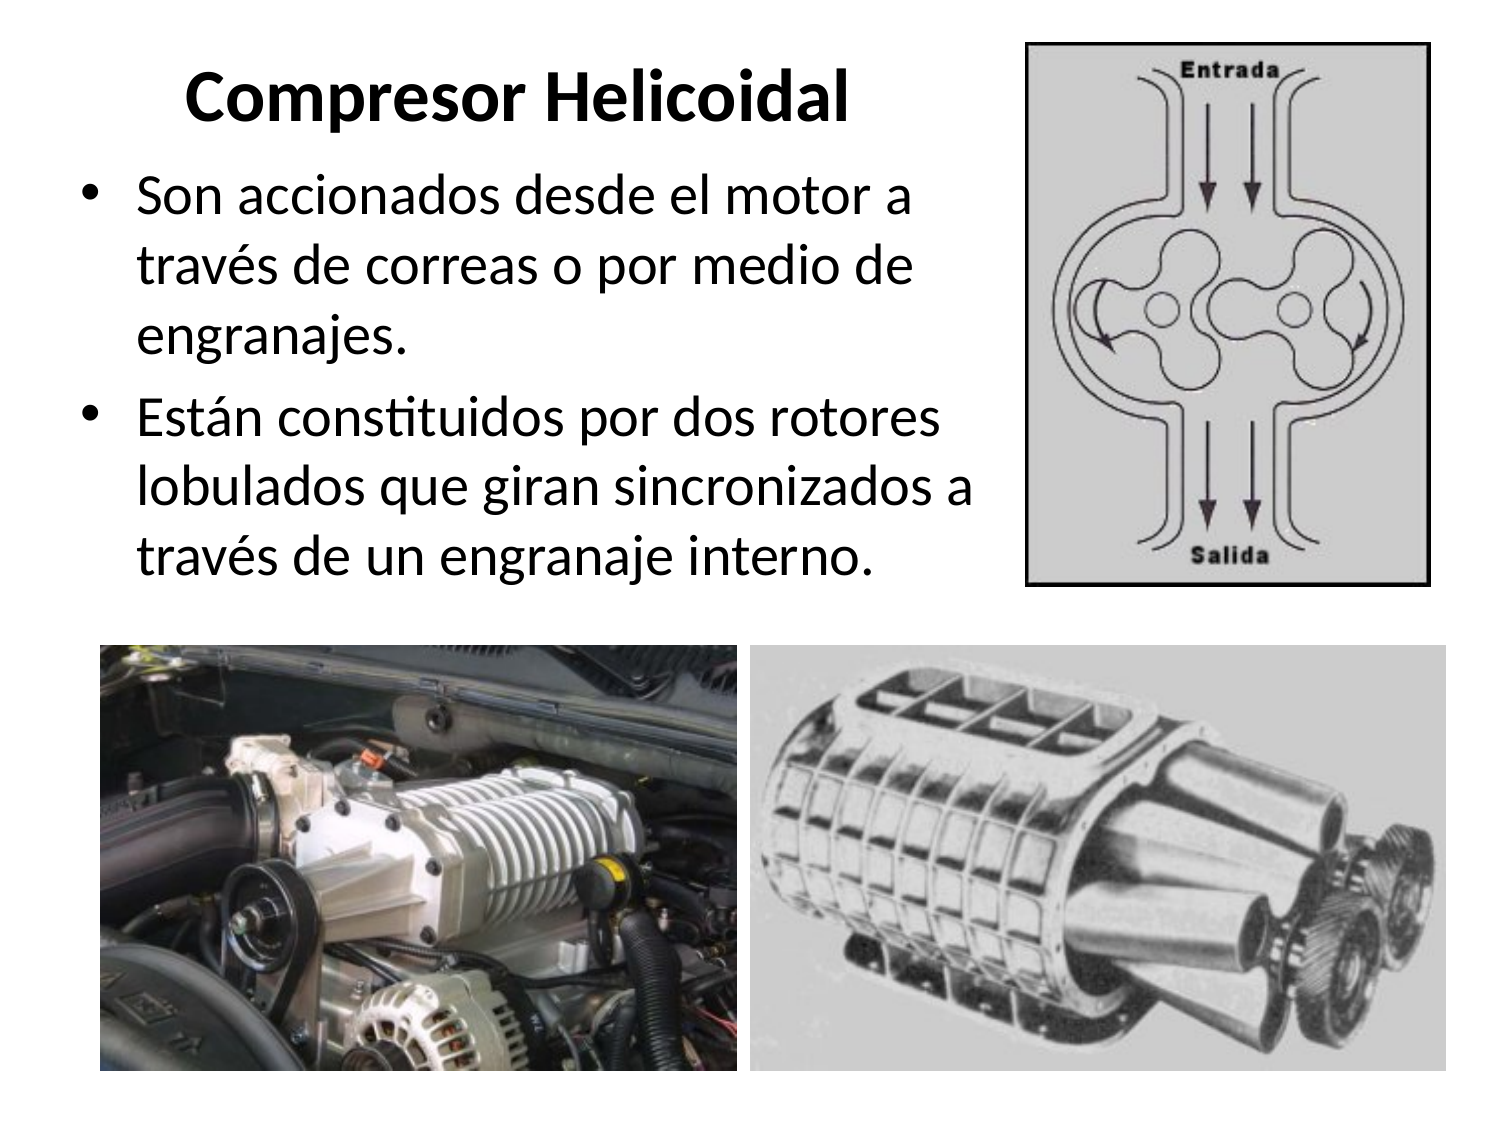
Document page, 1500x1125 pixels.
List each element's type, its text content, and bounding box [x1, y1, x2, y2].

list Son accionados desde el motor a través de correas o por medio de engranajes. Están constituidos por dos rotores lobulados que giran sincronizados a través de un engranaje interno. [64, 149, 1034, 615]
title Compresor Helicoidal [75, 45, 963, 138]
picture [100, 644, 737, 1071]
picture [1025, 42, 1431, 587]
picture [749, 644, 1446, 1071]
